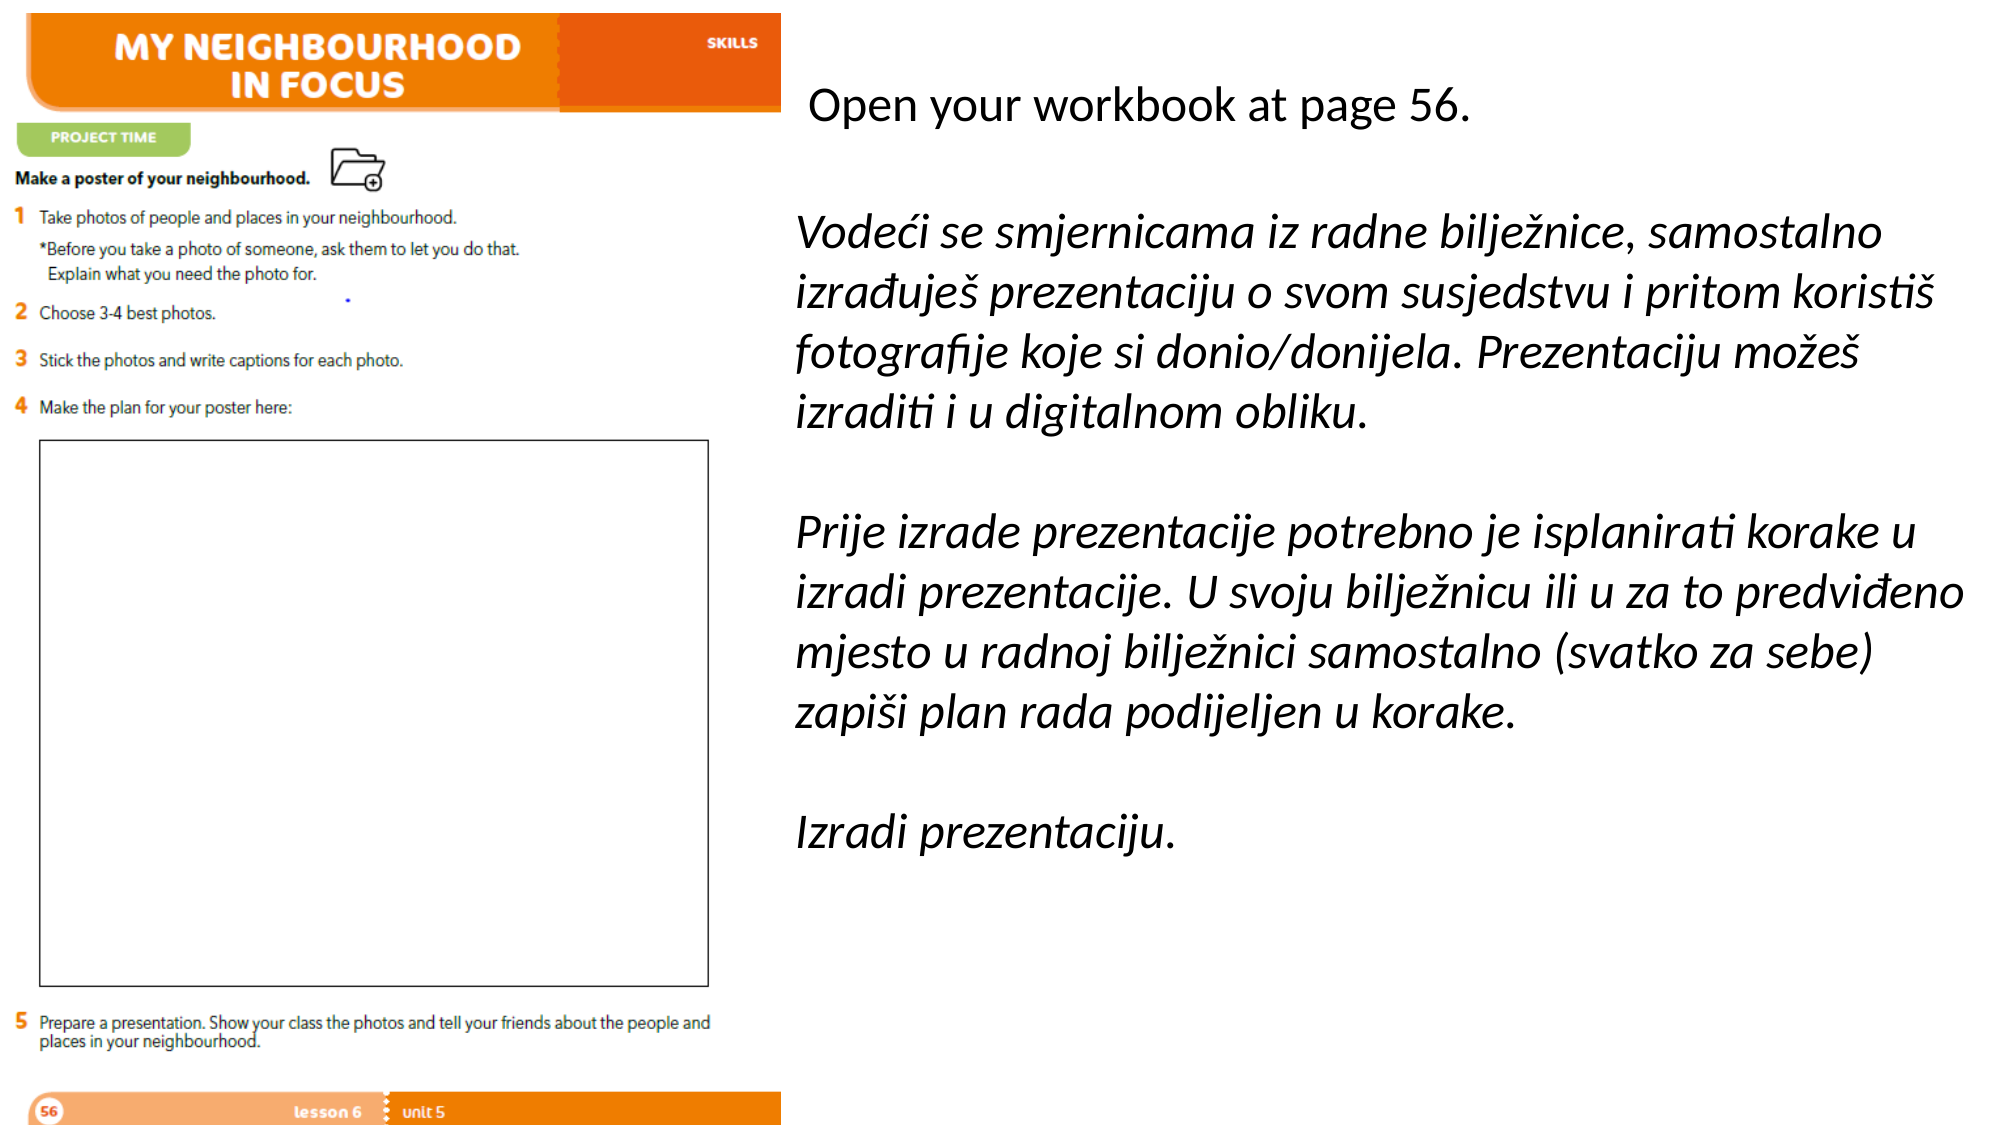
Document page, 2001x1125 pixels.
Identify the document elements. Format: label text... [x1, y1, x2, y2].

text_box Open your workbook at page 56. [793, 64, 1813, 140]
text_box Vodeći se smjernicama iz radne bilježnice, samostalno izrađuješ prezentaciju o svom susjedstvu i pritom koristiš fotografije koje si donio/donijela. Prezentaciju možeš izraditi i u digitalnom obliku. Prije izrade prezentacije potrebno je isplanirati korake u izradi prezentacije. U svoju bilježnicu ili u za to predviđeno mjesto u radnoj bilježnici samostalno (svatko za sebe) zapiši plan rada podijeljen u korake. Izradi prezentaciju. [781, 191, 2000, 927]
picture [0, 13, 781, 1125]
